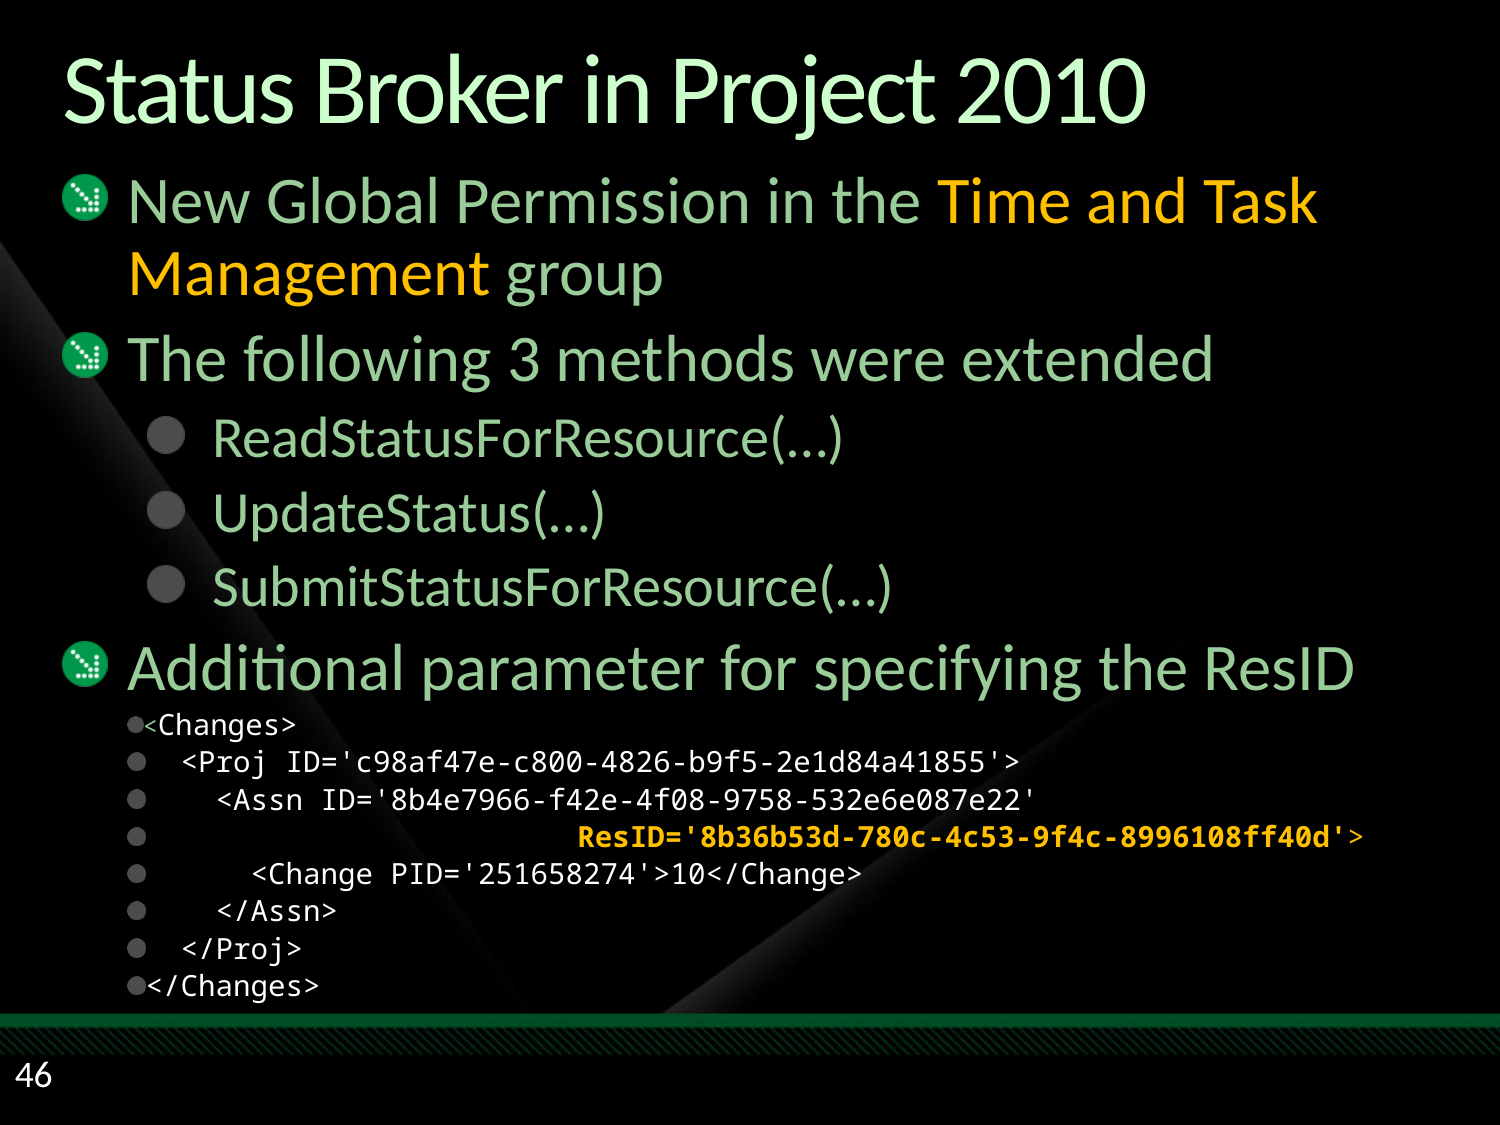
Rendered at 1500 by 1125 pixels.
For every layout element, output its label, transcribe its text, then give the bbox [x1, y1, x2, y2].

list New Global Permission in the Time and Task Management group The following 3 methods were extended ReadStatusForResource(…) UpdateStatus(…) SubmitStatusForResource(…) Additional parameter for specifying the ResID <Changes> <Proj ID='c98af47e-c800-4826-b9f5-2e1d84a41855'> <Assn ID='8b4e7966-f42e-4f08-9758-532e6e087e22' ResID='8b36b53d-780c-4c53-9f4c-8996108ff40d'> <Change PID='251658274'>10</Change> </Assn> </Proj> </Changes> [62, 166, 1438, 529]
picture [0, 0, 1500, 1125]
title Status Broker in Project 2010 [62, 37, 1438, 147]
slide_number 46 [0, 1042, 350, 1103]
